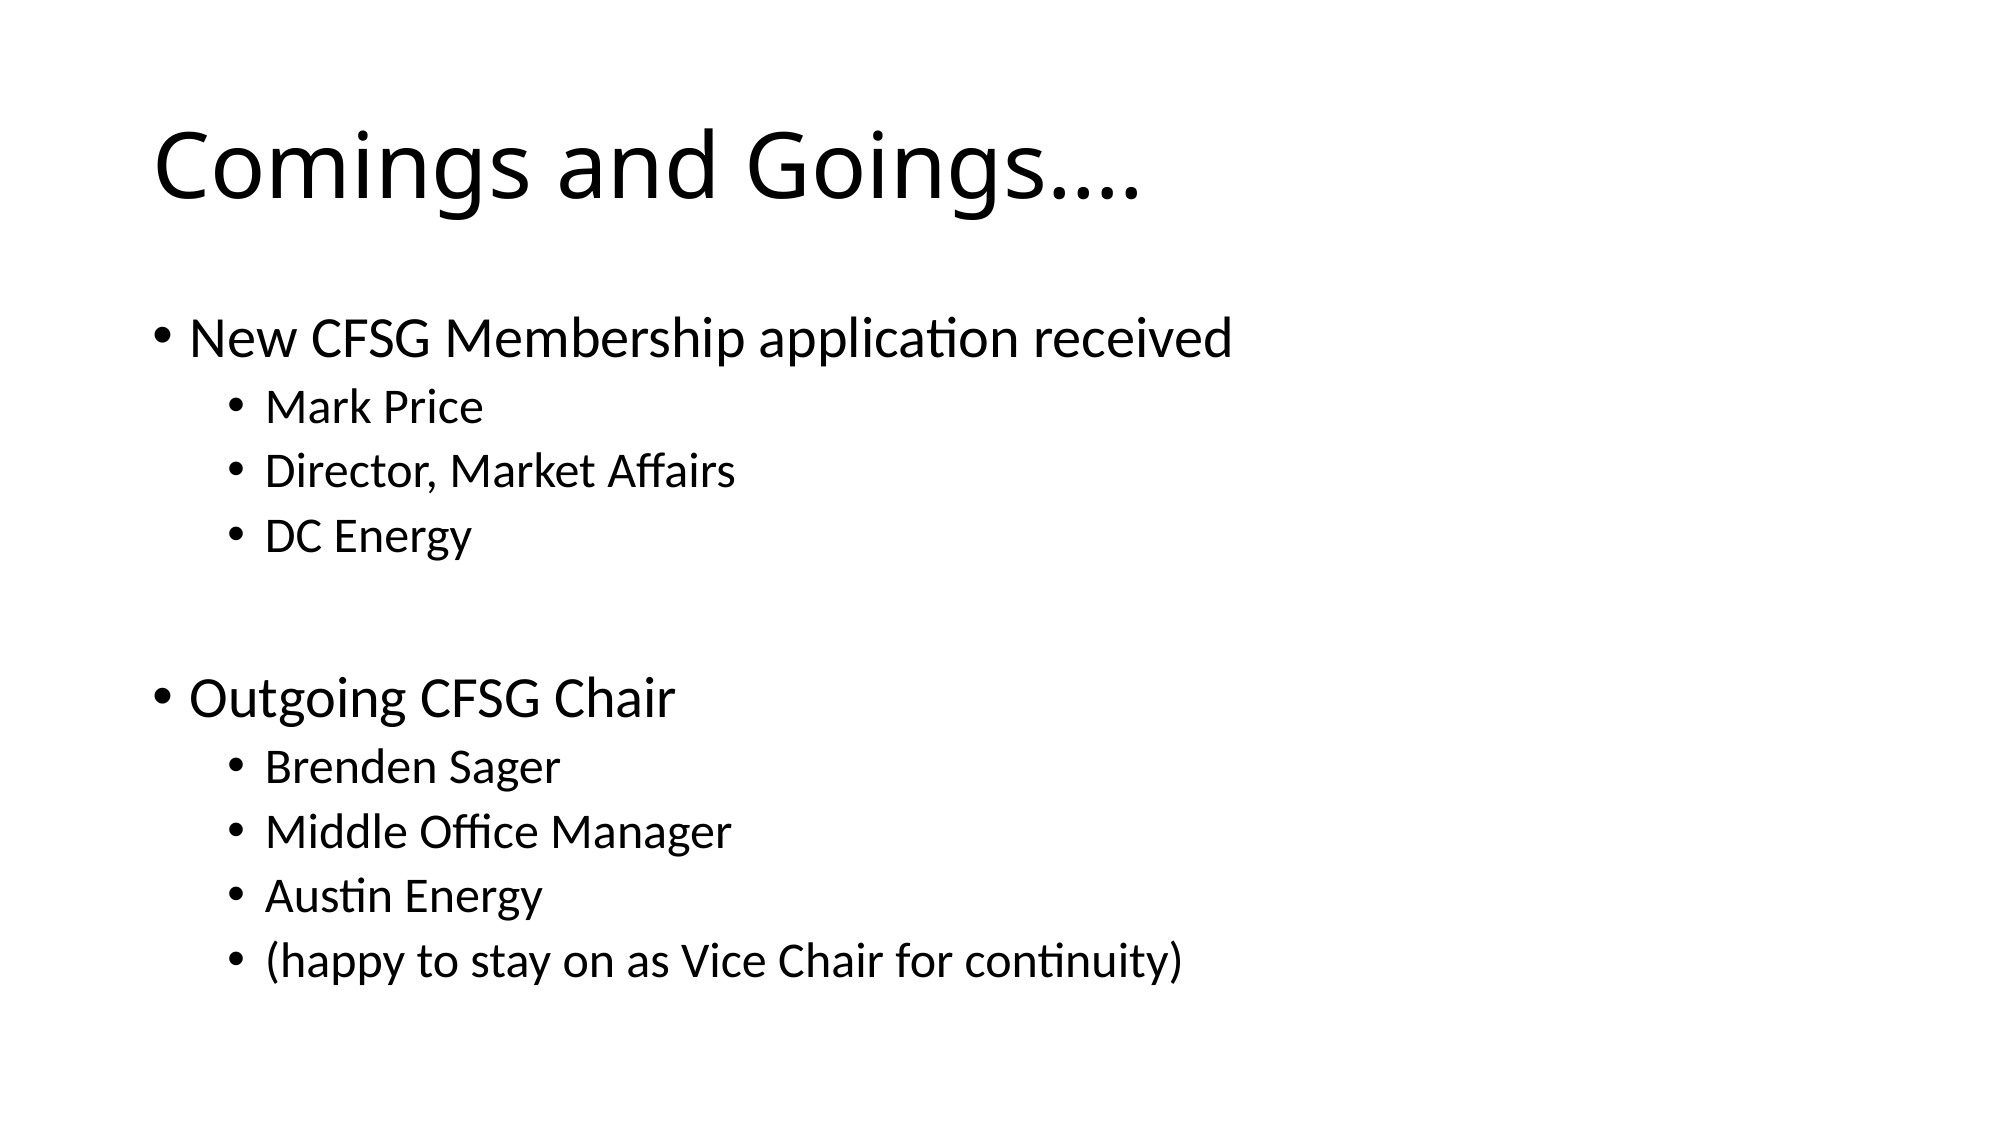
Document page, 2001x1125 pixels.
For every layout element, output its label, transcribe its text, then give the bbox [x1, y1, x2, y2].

title Comings and Goings…. [137, 59, 1863, 278]
list New CFSG Membership application received Mark Price Director, Market Affairs DC Energy Outgoing CFSG Chair Brenden Sager Middle Office Manager Austin Energy (happy to stay on as Vice Chair for continuity) [137, 299, 1863, 1014]
